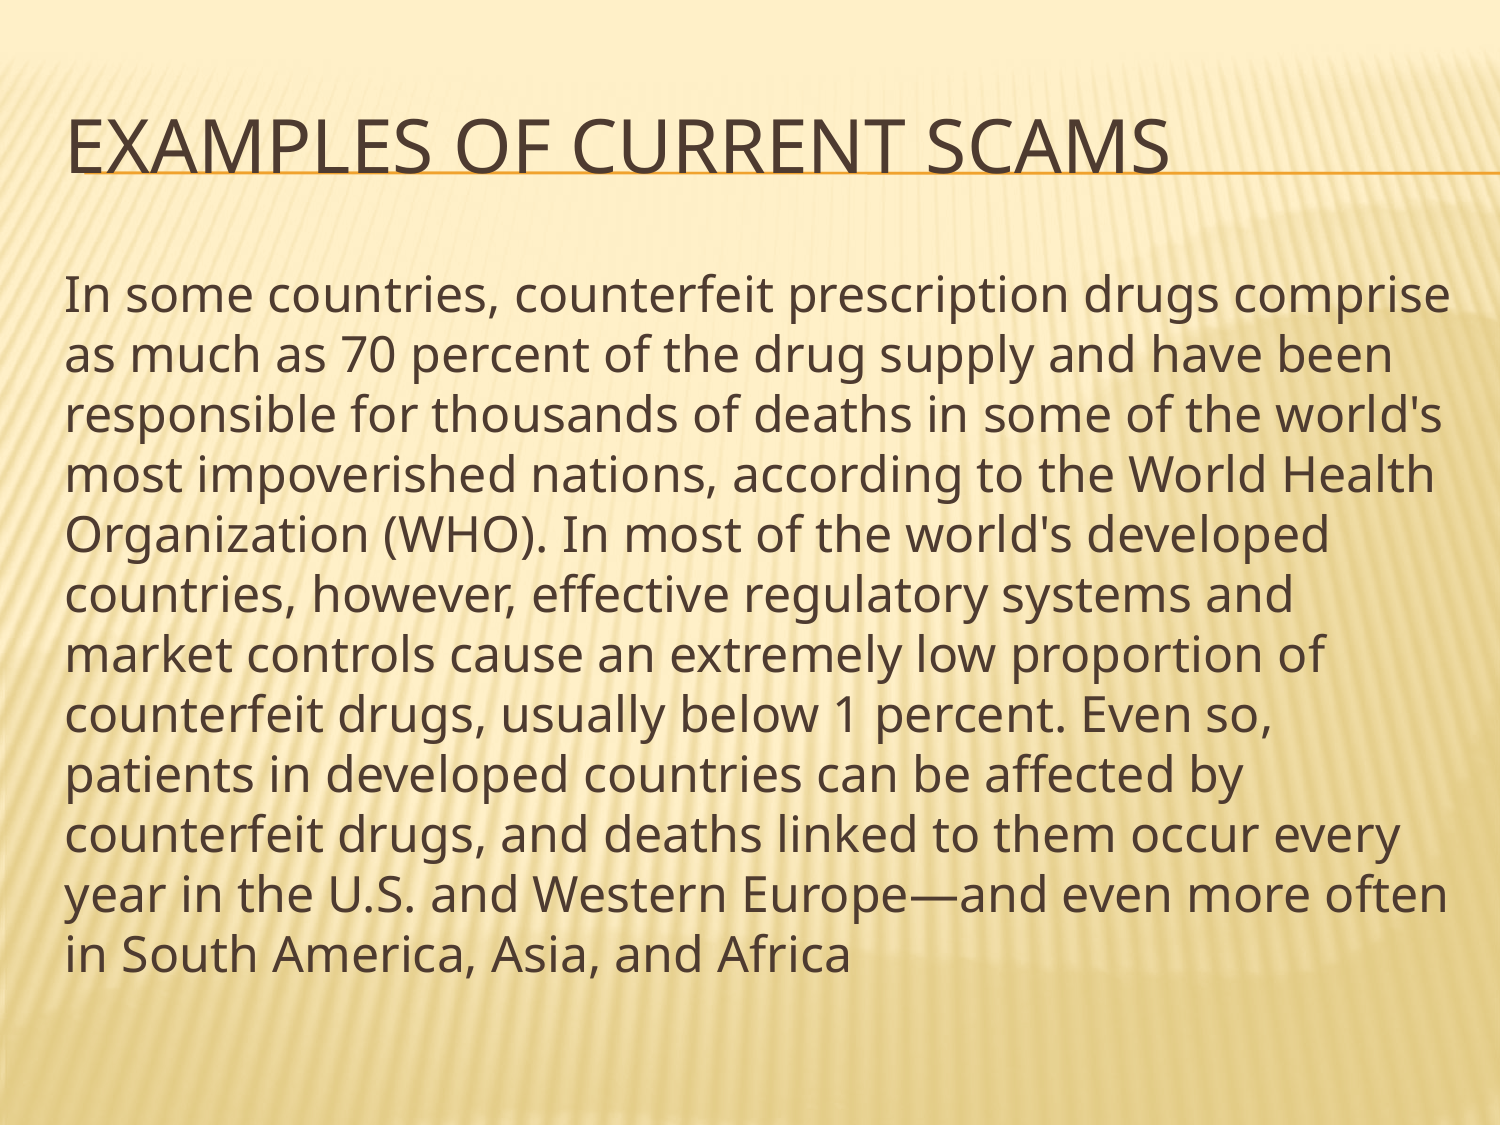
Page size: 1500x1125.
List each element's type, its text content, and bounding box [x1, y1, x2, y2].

list In some countries, counterfeit prescription drugs comprise as much as 70 percent of the drug supply and have been responsible for thousands of deaths in some of the world's most impoverished nations, according to the World Health Organization (WHO). In most of the world's developed countries, however, effective regulatory systems and market controls cause an extremely low proportion of counterfeit drugs, usually below 1 percent. Even so, patients in developed countries can be affected by counterfeit drugs, and deaths linked to them occur every year in the U.S. and Western Europe—and even more often in South America, Asia, and Africa [50, 254, 1475, 998]
title Examples Of Current Scams [50, 75, 1475, 213]
